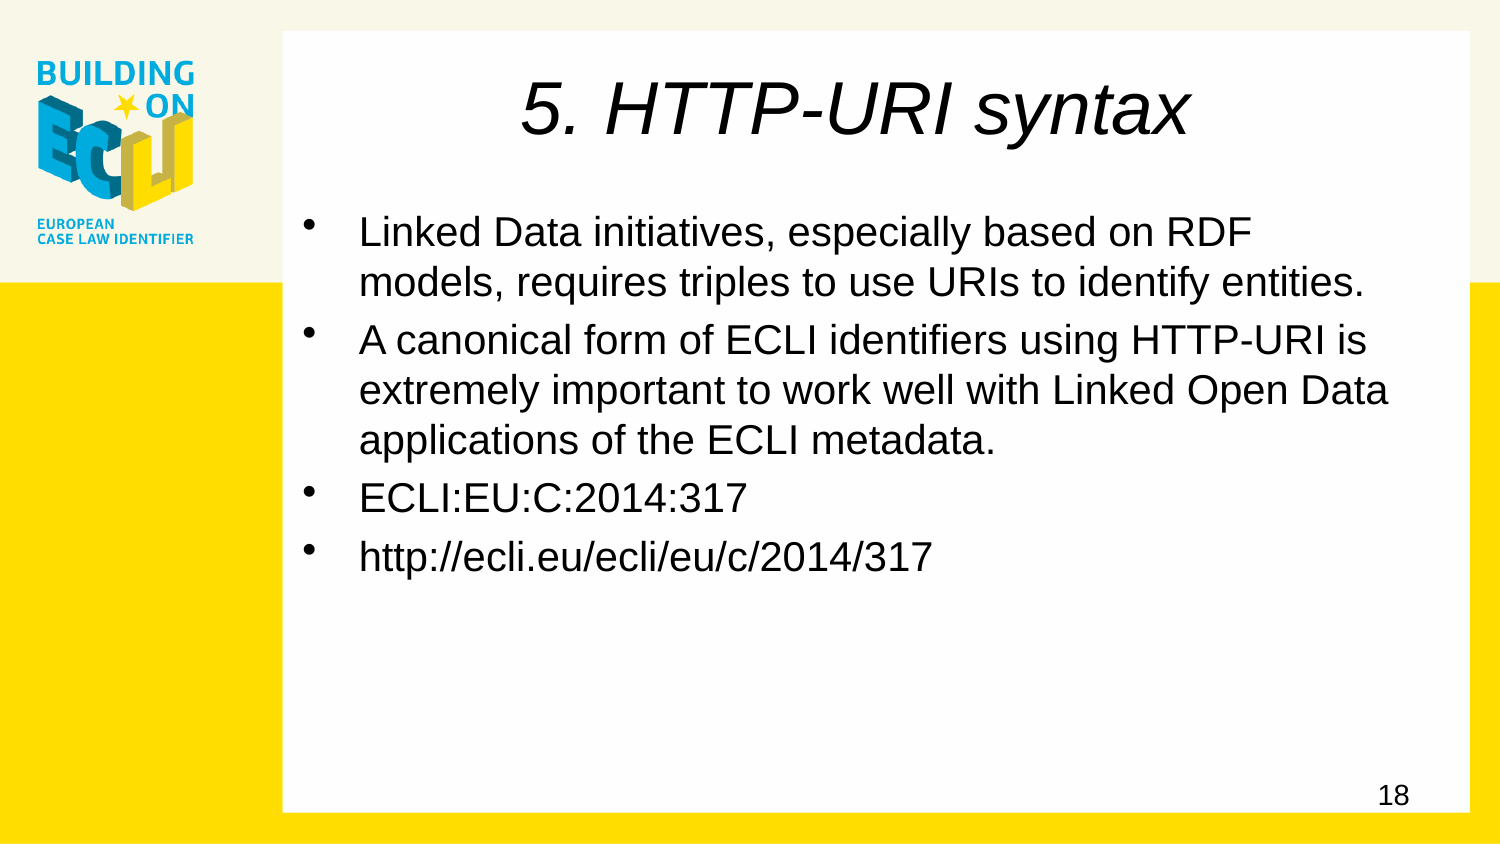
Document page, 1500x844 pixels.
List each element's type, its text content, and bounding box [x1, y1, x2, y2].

list Linked Data initiatives, especially based on RDF models, requires triples to use URIs to identify entities. A canonical form of ECLI identifiers using HTTP-URI is extremely important to work well with Linked Open Data applications of the ECLI metadata. ECLI:EU:C:2014:317 http://ecli.eu/ecli/eu/c/2014/317 [287, 196, 1426, 754]
slide_number 18 [1074, 768, 1425, 828]
title 5. HTTP-URI syntax [287, 33, 1426, 175]
picture [0, 0, 1500, 844]
